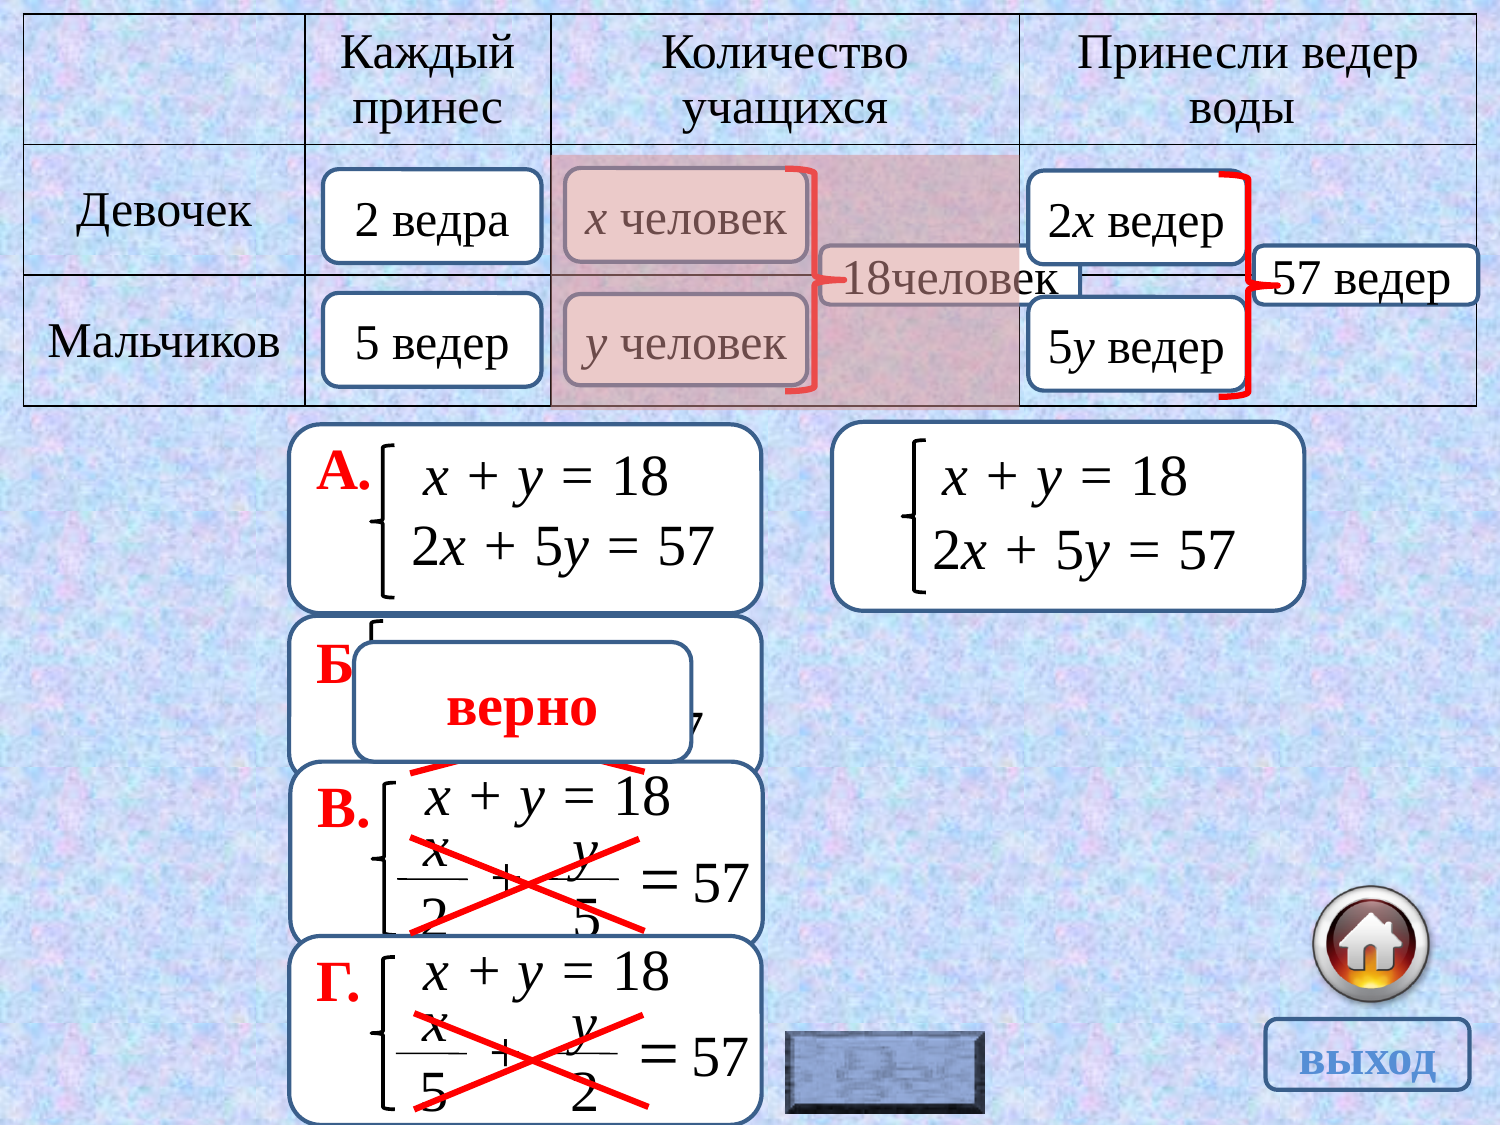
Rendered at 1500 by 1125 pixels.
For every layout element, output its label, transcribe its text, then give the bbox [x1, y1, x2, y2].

table_cell [1083, 276, 1218, 294]
table_cell Мальчиков [24, 276, 304, 405]
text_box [288, 424, 762, 614]
table_header [24, 15, 304, 144]
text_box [409, 712, 645, 774]
text_box 18человек [1022, 243, 1083, 307]
text_box [829, 419, 1307, 613]
text_box 5у ведер [1026, 294, 1218, 393]
text_box [901, 439, 926, 594]
text_box [1218, 173, 1279, 398]
table_cell [306, 145, 550, 274]
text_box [288, 924, 762, 1125]
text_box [409, 836, 645, 934]
text_box 2х ведер [1026, 168, 1246, 267]
picture [0, 0, 1500, 1125]
table_header Каждый принес [306, 15, 550, 144]
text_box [288, 615, 762, 749]
table_cell [1020, 145, 1476, 274]
table_header Принесли ведер воды [1020, 15, 1476, 144]
text_box 5 ведер [320, 290, 544, 389]
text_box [413, 1012, 649, 1110]
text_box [290, 749, 763, 924]
text_box 57 ведер [1251, 243, 1481, 307]
table_cell [1022, 290, 1476, 405]
table_cell Девочек [24, 145, 304, 274]
table_cell [552, 145, 1019, 153]
text_box 2 ведра [320, 167, 544, 266]
text_box [549, 153, 1022, 412]
table_header Количество учащихся [552, 15, 1019, 144]
text_box х + у = 18 [927, 429, 1204, 503]
text_box 2х + 5у = 57 [926, 503, 1252, 589]
table_cell [306, 276, 549, 405]
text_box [1265, 878, 1470, 1091]
